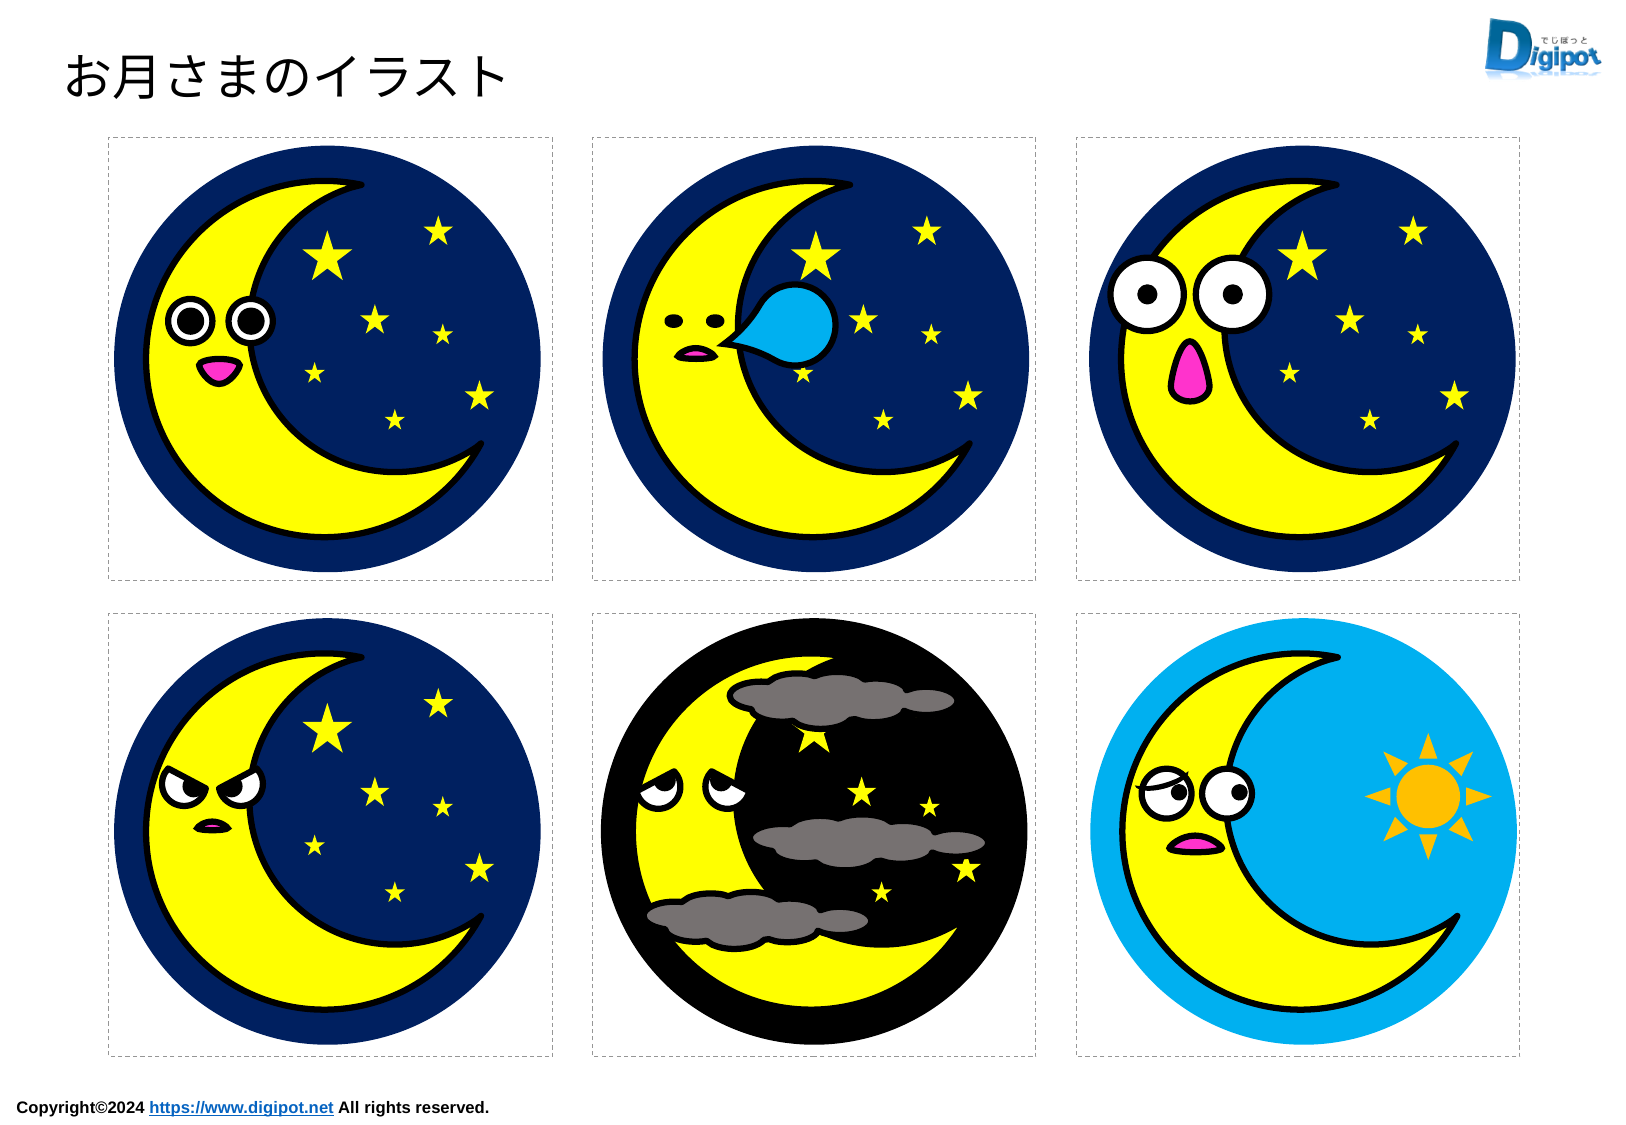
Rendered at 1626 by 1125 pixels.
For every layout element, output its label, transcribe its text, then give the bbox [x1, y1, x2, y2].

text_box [600, 618, 1028, 1045]
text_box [1090, 618, 1517, 1045]
text_box お月さまのイラスト [48, 38, 527, 113]
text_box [114, 145, 541, 573]
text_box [1089, 145, 1516, 573]
picture [1485, 18, 1602, 82]
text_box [602, 145, 1030, 573]
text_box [114, 618, 541, 1045]
